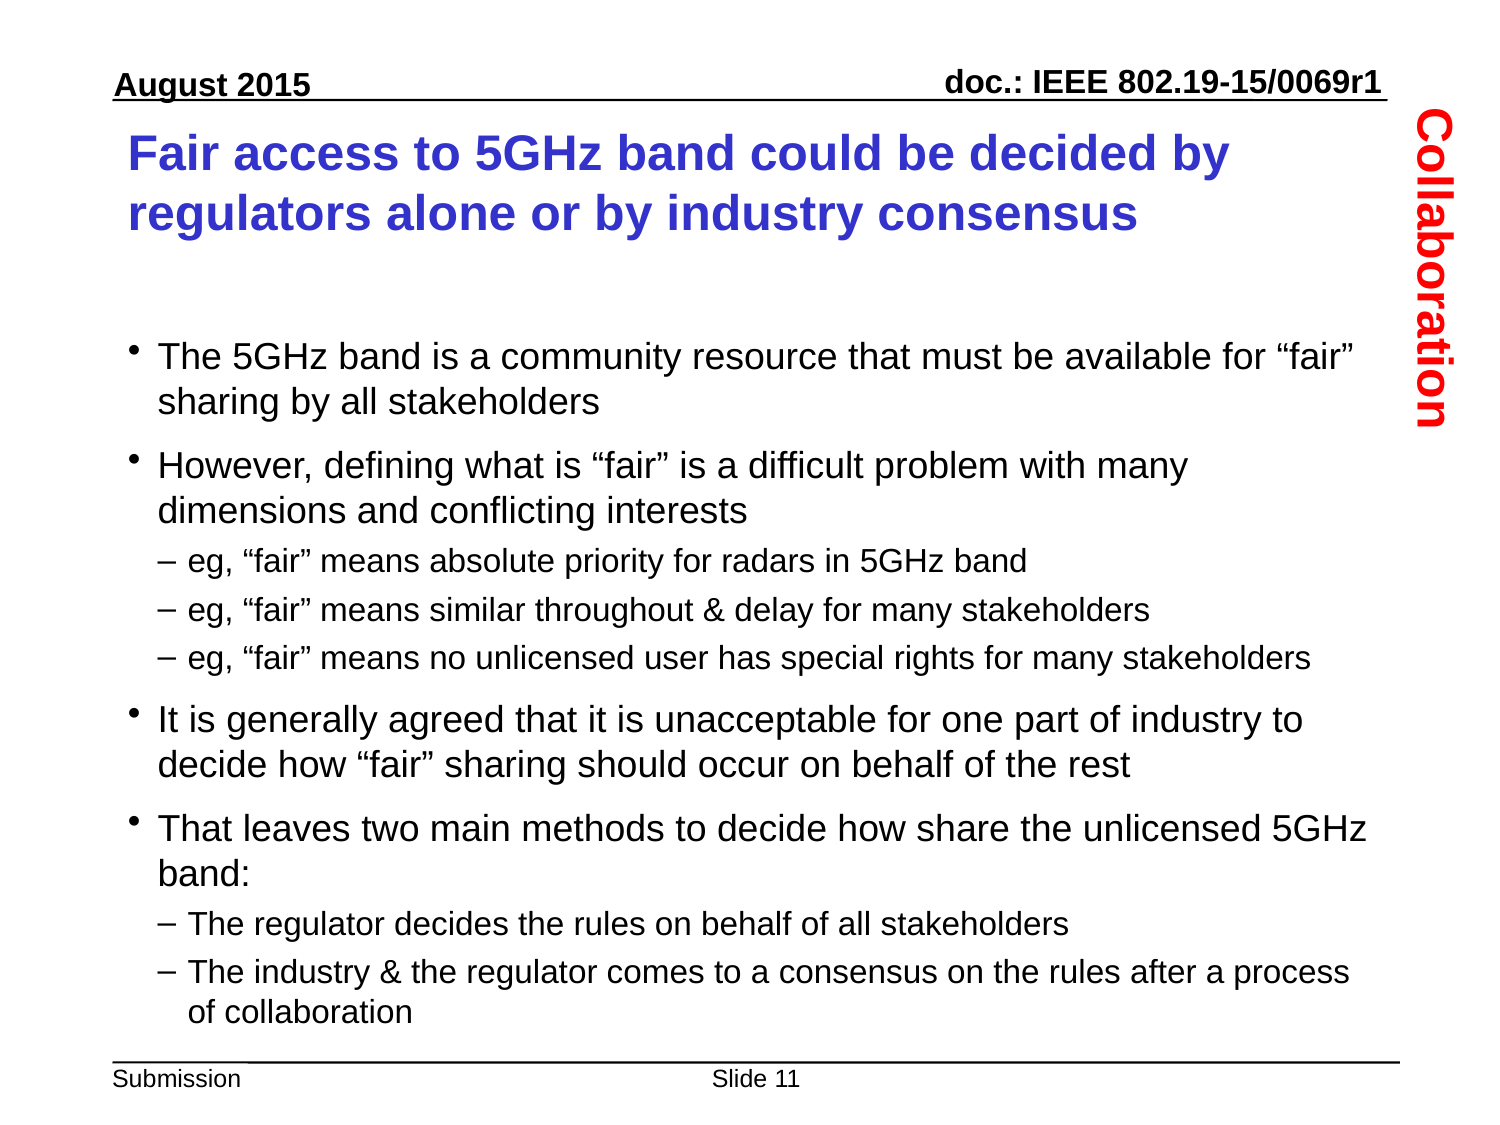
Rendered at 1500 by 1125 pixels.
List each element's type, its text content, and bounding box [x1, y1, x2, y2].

text_box Collaboration [1425, 92, 1476, 543]
slide_number Slide 11 [709, 1061, 803, 1093]
list The 5GHz band is a community resource that must be available for “fair” sharing by all stakeholders However, defining what is “fair” is a difficult problem with many dimensions and conflicting interests eg, “fair” means absolute priority for radars in 5GHz band eg, “fair” means similar throughout & delay for many stakeholders eg, “fair” means no unlicensed user has special rights for many stakeholders It is generally agreed that it is unacceptable for one part of industry to decide how “fair” sharing should occur on behalf of the rest That leaves two main methods to decide how share the unlicensed 5GHz band: The regulator decides the rules on behalf of all stakeholders The industry & the regulator comes to a consensus on the rules after a process of collaboration [112, 324, 1388, 1000]
title Fair access to 5GHz band could be decided by regulators alone or by industry consensus [112, 112, 1388, 288]
